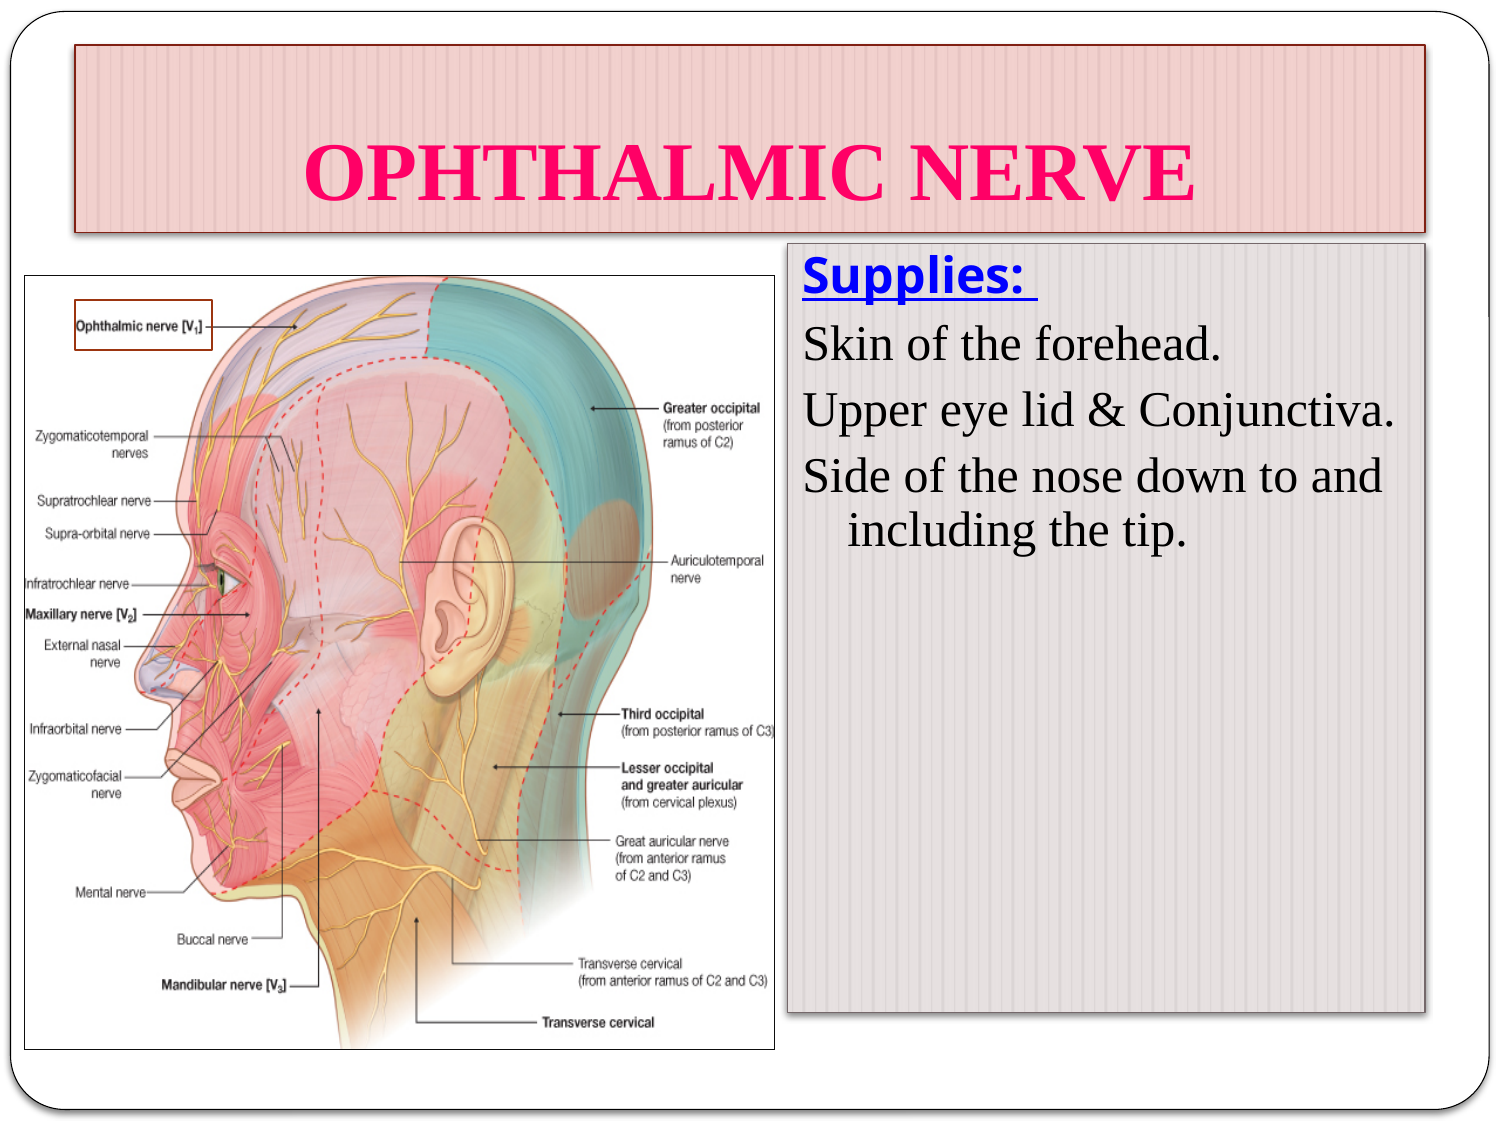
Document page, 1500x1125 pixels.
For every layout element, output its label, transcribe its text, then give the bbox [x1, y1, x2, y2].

picture [24, 274, 776, 1051]
title OPHTHALMIC NERVE [74, 44, 1426, 233]
list Supplies: Skin of the forehead. Upper eye lid & Conjunctiva. Side of the nose down to and including the tip. [787, 243, 1426, 1013]
